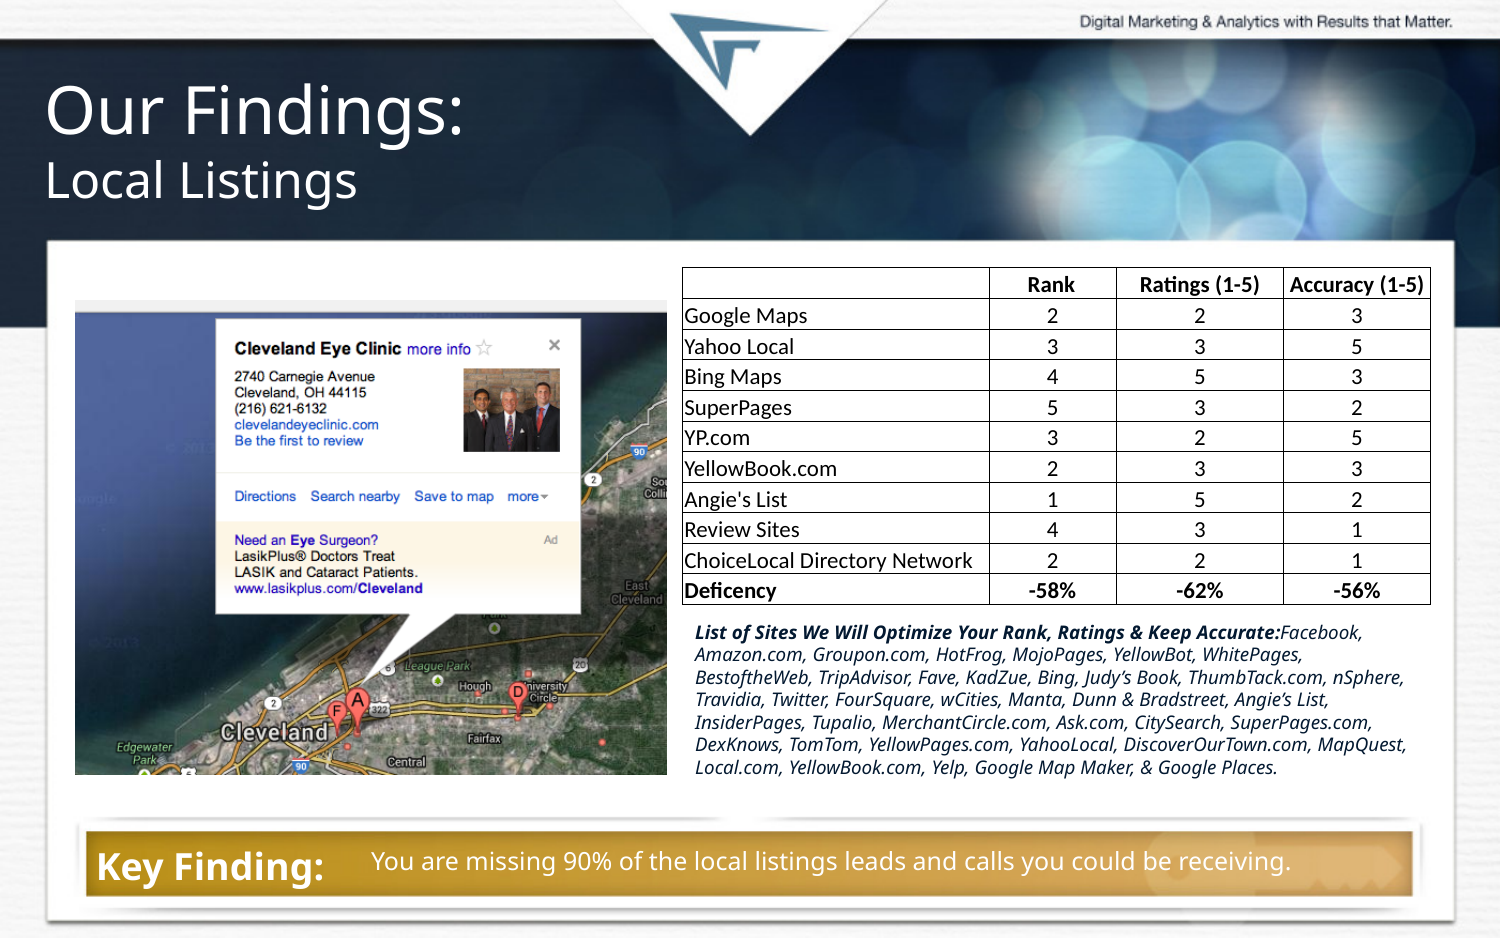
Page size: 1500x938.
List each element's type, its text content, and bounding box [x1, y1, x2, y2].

table_cell 3 [1284, 360, 1430, 390]
picture [0, 0, 1500, 938]
table_header Accuracy (1-5) [1284, 268, 1430, 298]
table_cell 2 [1117, 422, 1283, 451]
table_cell 3 [1284, 452, 1430, 482]
title Our Findings: Local Listings [29, 60, 1380, 268]
table_cell YP.com [683, 422, 989, 451]
table_cell 3 [1117, 452, 1283, 482]
table_cell 3 [1117, 513, 1283, 543]
table_cell 1 [1284, 544, 1430, 573]
table_cell SuperPages [683, 391, 989, 421]
table_cell 1 [1284, 513, 1430, 543]
table_cell 5 [1117, 360, 1283, 390]
table_cell 4 [990, 513, 1116, 543]
table_header Ratings (1-5) [1117, 268, 1283, 298]
table_cell 3 [1117, 391, 1283, 421]
table_cell 5 [1284, 330, 1430, 359]
table_cell 5 [1284, 422, 1430, 451]
table_header Rank [990, 268, 1116, 298]
table_cell 3 [990, 330, 1116, 359]
text_box Key Finding: [81, 835, 350, 896]
table_cell 3 [1284, 299, 1430, 329]
table_cell -62% [1117, 574, 1283, 604]
table_cell 2 [990, 299, 1116, 329]
table_cell 5 [990, 391, 1116, 421]
table_cell 2 [990, 452, 1116, 482]
table_cell 3 [1117, 330, 1283, 359]
text_box You are missing 90% of the local listings leads and calls you could be receiving. [356, 838, 1309, 884]
table_cell -56% [1284, 574, 1430, 604]
table_cell YellowBook.com [683, 452, 989, 482]
table_cell Yahoo Local [683, 330, 989, 359]
table_cell 3 [990, 422, 1116, 451]
table_cell Deficency [683, 574, 989, 604]
table_cell ChoiceLocal Directory Network [683, 544, 989, 573]
text_box List of Sites We Will Optimize Your Rank, Ratings & Keep Accurate: Facebook, Amazon.com, Groupon.com, HotFrog, MojoPages, YellowBot, WhitePages, BestoftheWeb, TripAdvisor, Fave, KadZue, Bing, Judy’s Book, ThumbTack.com, nSphere, Travidia, Twitter, FourSquare, wCities, Manta, Dunn & Bradstreet, Angie’s List, InsiderPages, Tupalio, MerchantCircle.com, Ask.com, CitySearch, SuperPages.com, DexKnows, TomTom, YellowPages.com, YahooLocal, DiscoverOurTown.com, MapQuest, Local.com, YellowBook.com, Yelp, Google Map Maker, & Google Places. [680, 613, 1431, 786]
table_cell Review Sites [683, 513, 989, 543]
table_cell 2 [1284, 391, 1430, 421]
table_cell 2 [1117, 299, 1283, 329]
table_cell Angie's List [683, 483, 989, 512]
table_cell 4 [990, 360, 1116, 390]
table_cell 1 [990, 483, 1116, 512]
table_cell 5 [1117, 483, 1283, 512]
table_header [683, 268, 989, 298]
table_cell 2 [1284, 483, 1430, 512]
table_cell Google Maps [683, 299, 989, 329]
table_cell Bing Maps [683, 360, 989, 390]
table_cell 2 [1117, 544, 1283, 573]
table_cell -58% [990, 574, 1116, 604]
table_cell 2 [990, 544, 1116, 573]
